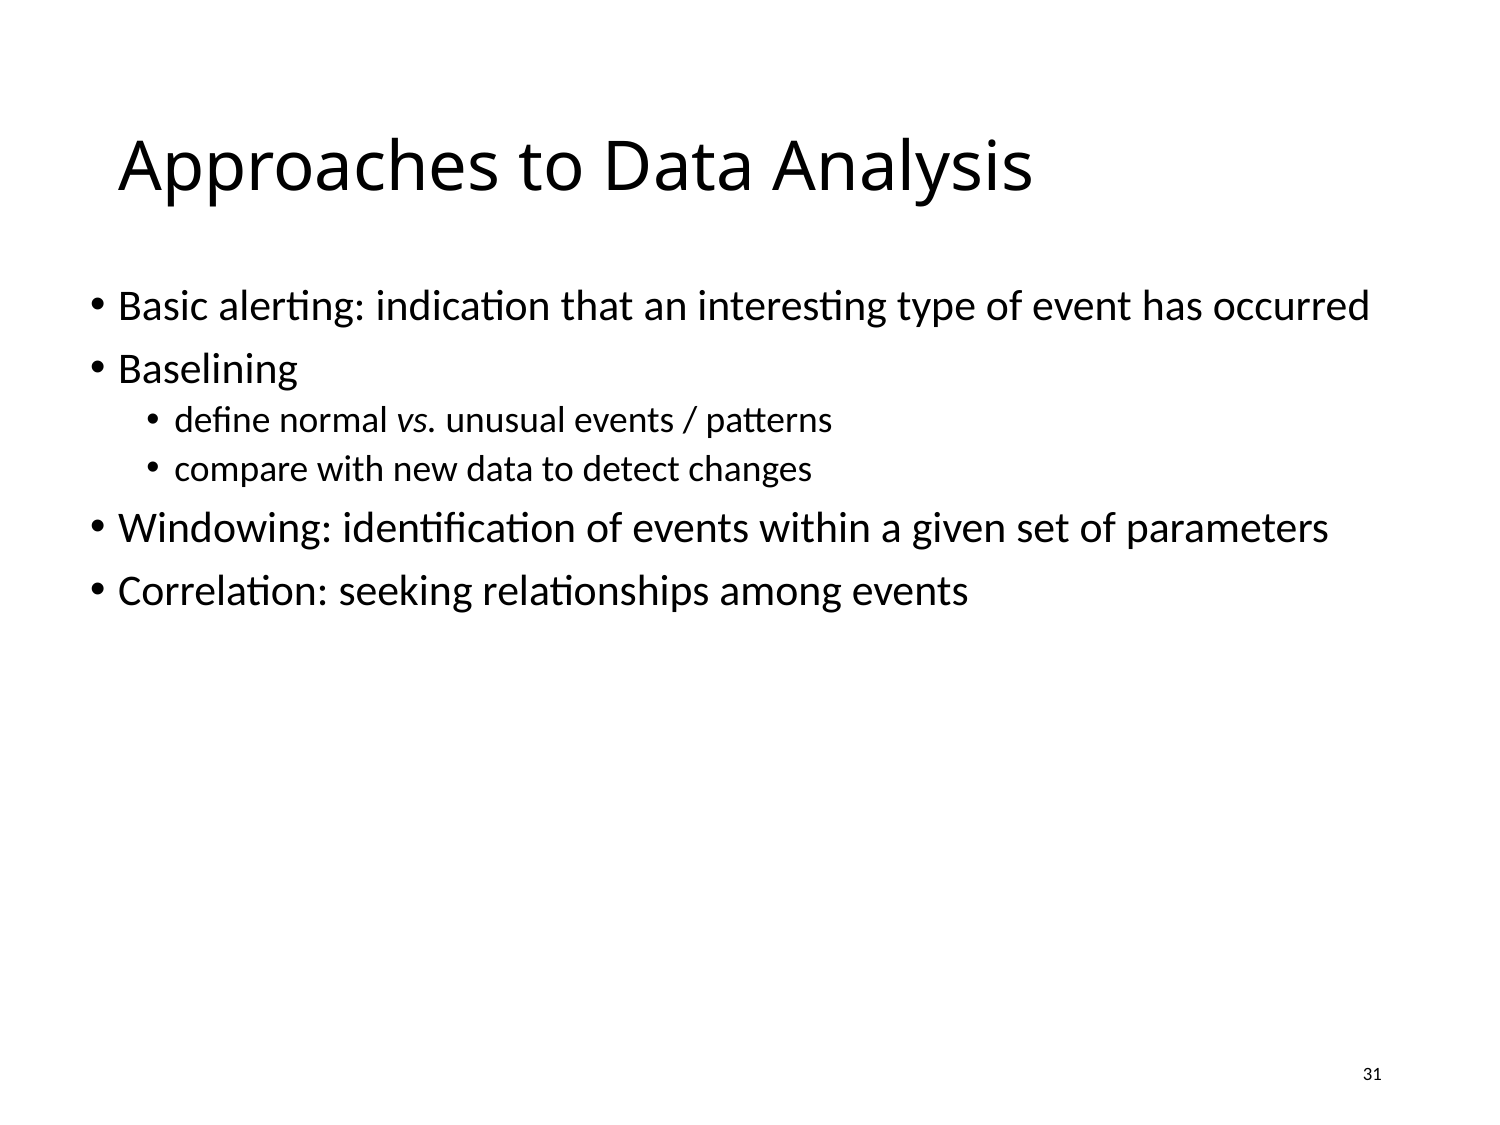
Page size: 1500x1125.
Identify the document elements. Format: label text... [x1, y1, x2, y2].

title Approaches to Data Analysis [103, 59, 1397, 275]
list Basic alerting: indication that an interesting type of event has occurred Baselining define normal vs. unusual events / patterns compare with new data to detect changes Windowing: identification of events within a given set of parameters Correlation: seeking relationships among events [75, 275, 1425, 1063]
slide_number 31 [1059, 1042, 1397, 1103]
